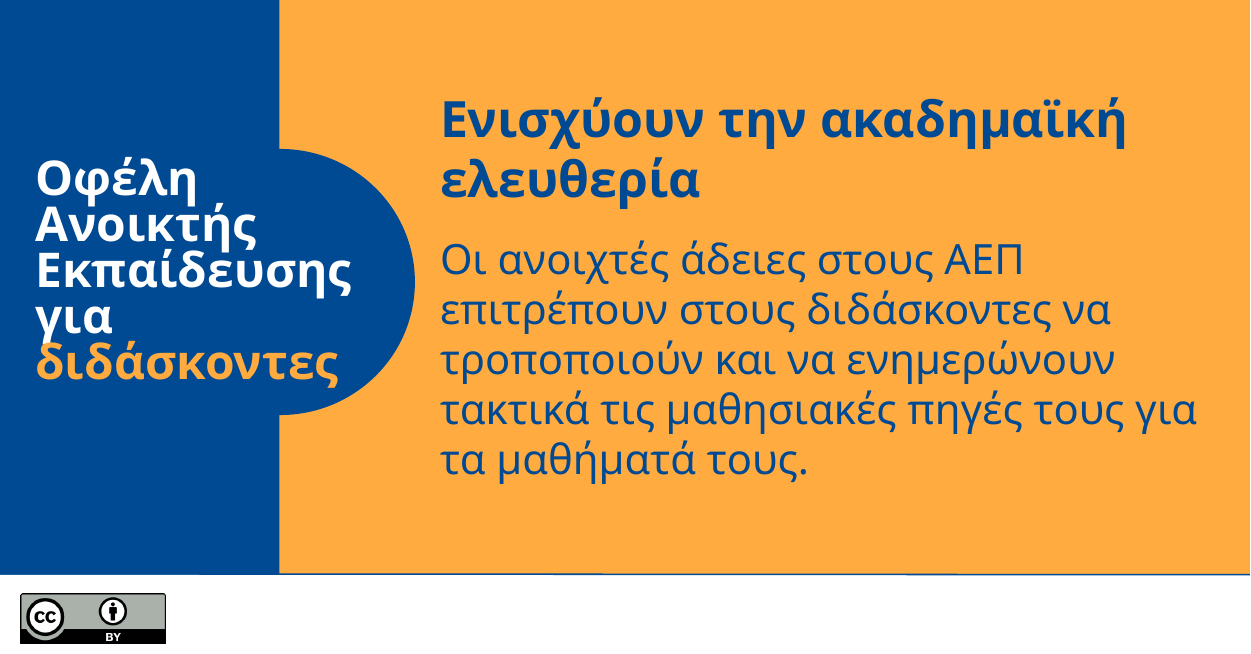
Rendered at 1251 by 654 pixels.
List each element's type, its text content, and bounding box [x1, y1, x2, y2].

text_box [226, 404, 334, 416]
picture [20, 592, 166, 645]
text_box [377, 189, 415, 375]
text_box [0, 0, 280, 573]
text_box Ενισχύουν την ακαδημαϊκή ελευθερία Οι ανοιχτές άδειες στους ΑΕΠ επιτρέπουν στους διδάσκοντες να τροποποιούν και να ενημερώνουν τακτικά τις μαθησιακές πηγές τους για τα μαθήματά τους. [424, 72, 1250, 498]
text_box Οφέλη Ανοικτής Εκπαίδευσης για διδάσκοντες [20, 144, 377, 404]
text_box [0, 582, 1250, 654]
